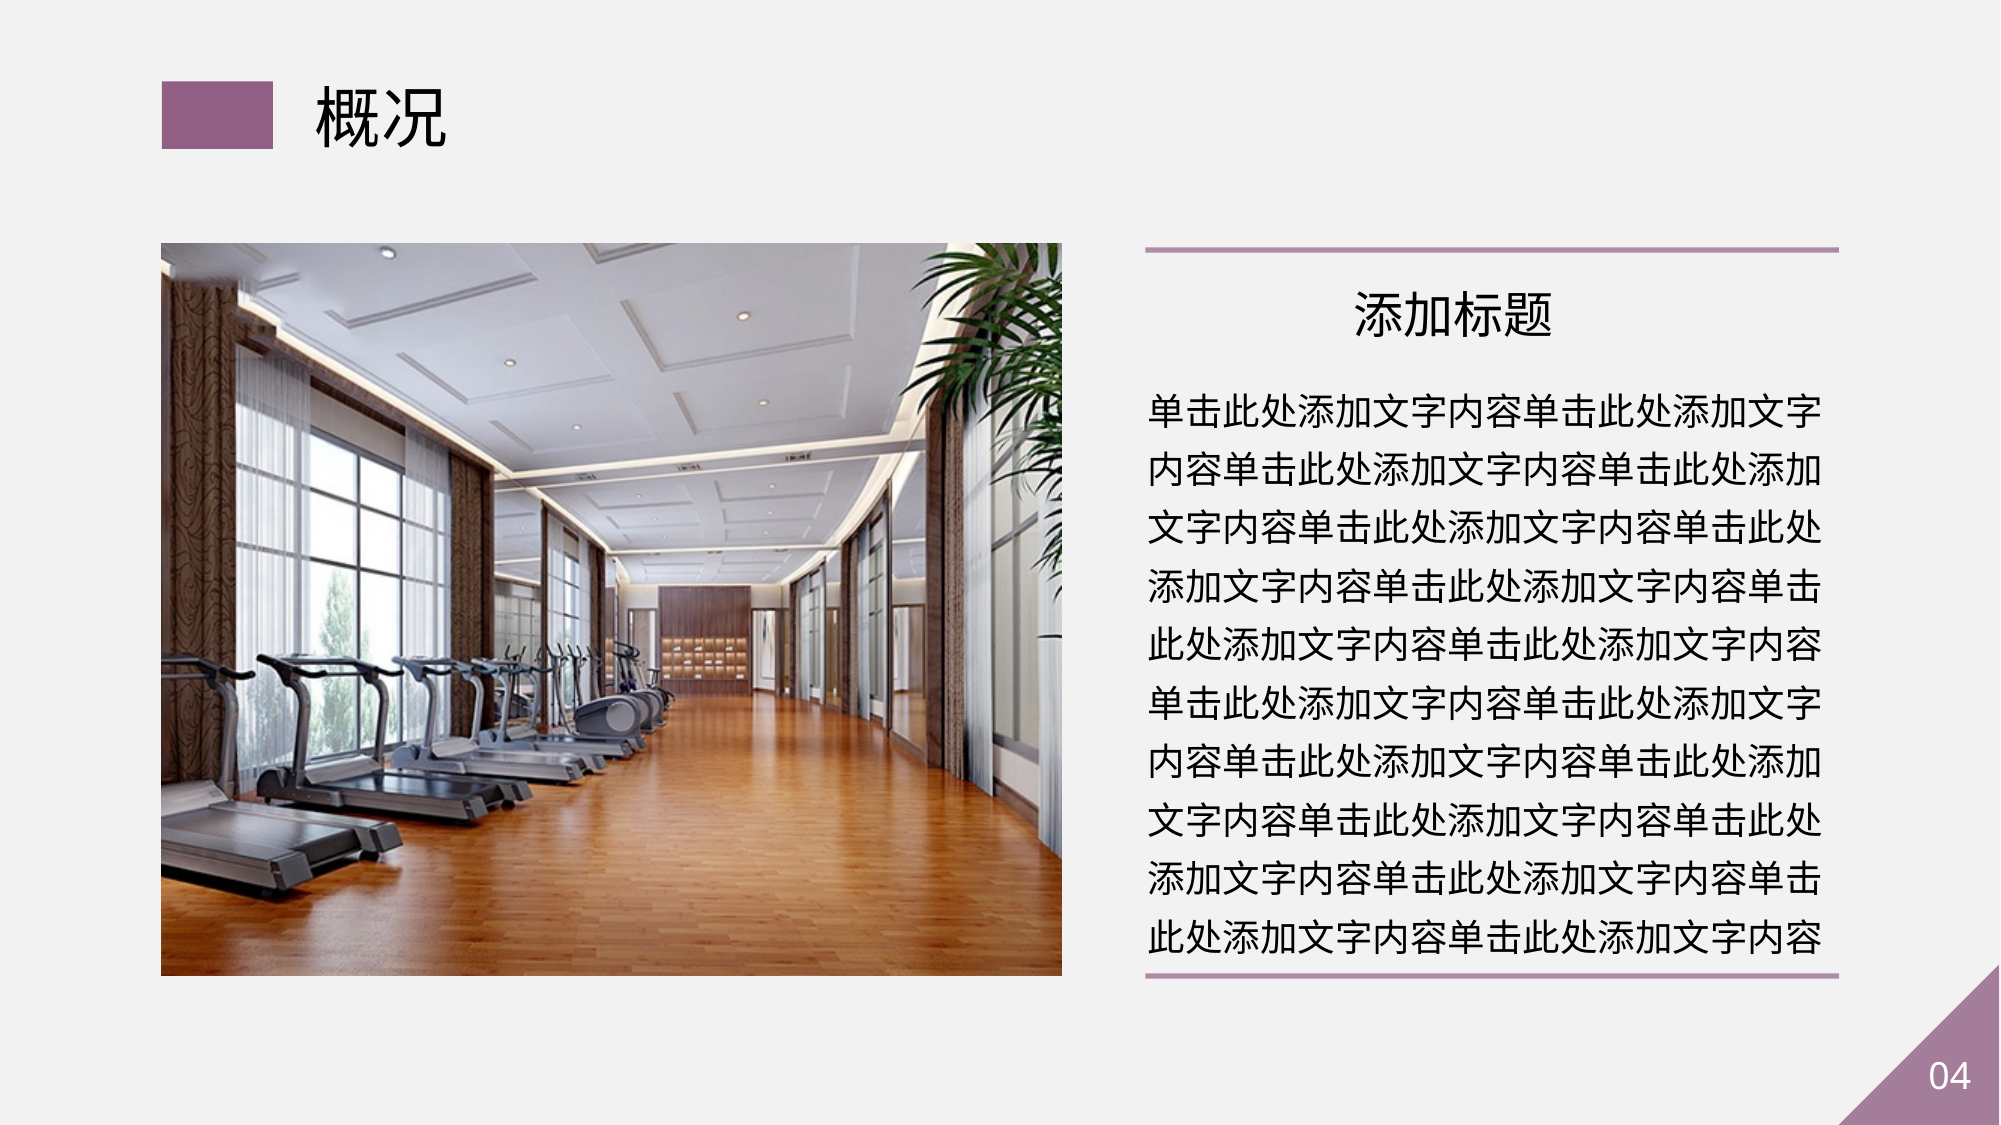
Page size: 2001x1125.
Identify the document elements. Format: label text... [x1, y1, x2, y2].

picture [161, 243, 1062, 976]
text_box 04 [1913, 1044, 1999, 1105]
text_box 添加标题 [1338, 276, 1649, 352]
text_box [1837, 962, 2000, 1125]
text_box 单击此处添加文字内容单击此处添加文字内容单击此处添加文字内容单击此处添加文字内容单击此处添加文字内容单击此处添加文字内容单击此处添加文字内容单击此处添加文字内容单击此处添加文字内容单击此处添加文字内容单击此处添加文字内容单击此处添加文字内容单击此处添加文字内容单击此处添加文字内容单击此处添加文字内容单击此处添加文字内容单击此处添加文字内容单击此处添加文字内容 [1132, 366, 1855, 966]
text_box [161, 80, 274, 150]
text_box 概况 [299, 68, 523, 164]
